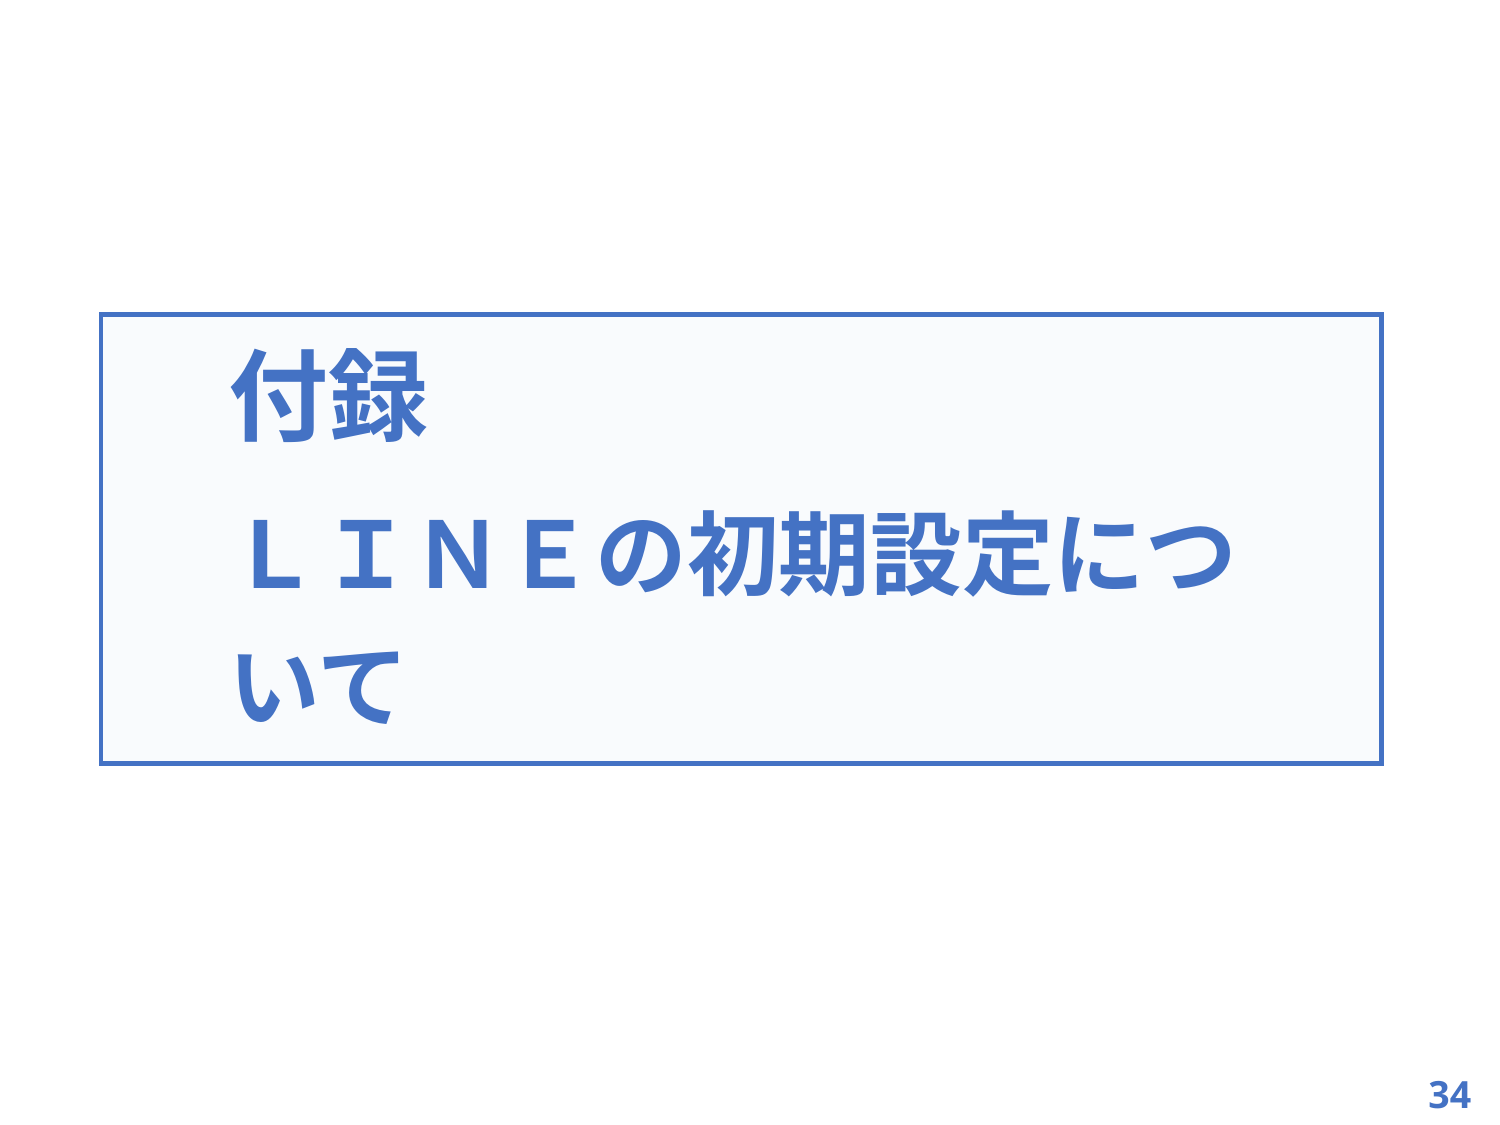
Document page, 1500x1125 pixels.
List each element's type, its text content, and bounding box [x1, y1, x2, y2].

text_box 34 [1399, 1063, 1500, 1123]
text_box 付録 ＬＩＮＥの初期設定について [214, 364, 1323, 684]
